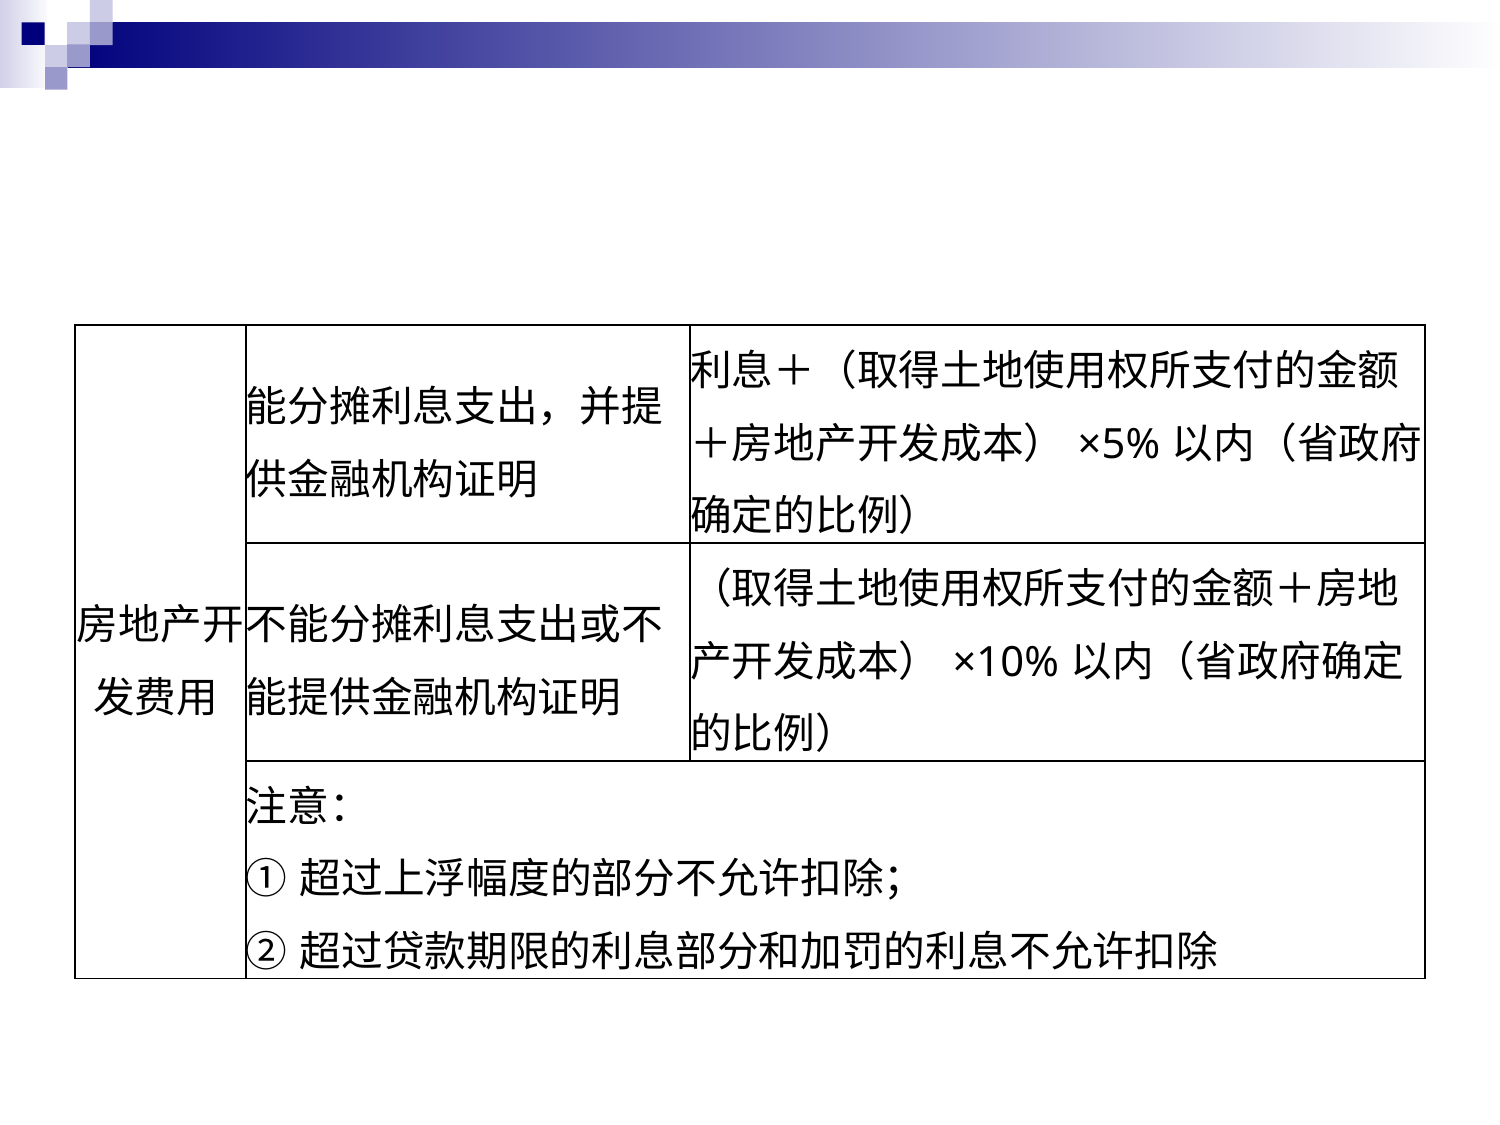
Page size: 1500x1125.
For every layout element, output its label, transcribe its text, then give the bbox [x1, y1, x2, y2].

table_cell 注意： ①超过上浮幅度的部分不允许扣除； ②超过贷款期限的利息部分和加罚的利息不允许扣除 [247, 762, 1424, 978]
table_header 能分摊利息支出，并提供金融机构证明 [247, 326, 689, 542]
table_cell 不能分摊利息支出或不能提供金融机构证明 [247, 544, 689, 760]
table_cell （取得土地使用权所支付的金额＋房地产开发成本）×10%以内（省政府确定的比例） [691, 544, 1424, 760]
table_header 利息＋（取得土地使用权所支付的金额＋房地产开发成本）×5%以内（省政府确定的比例） [691, 326, 1424, 542]
table_header 房地产开发费用 [76, 326, 245, 978]
